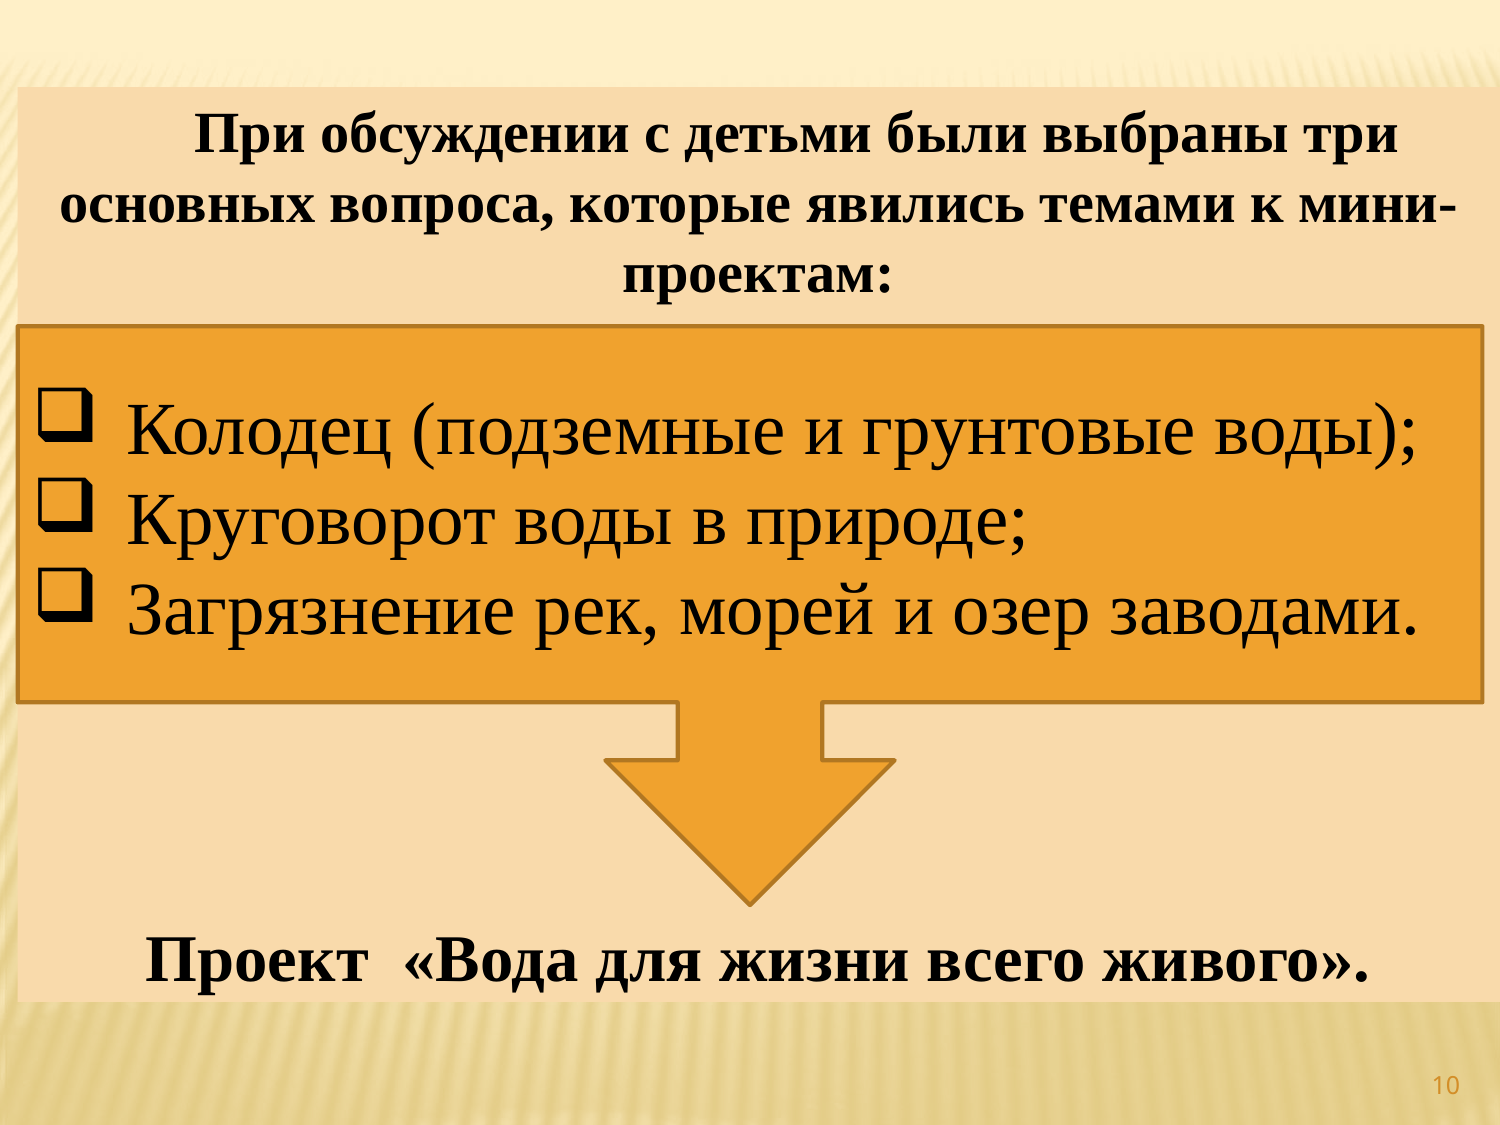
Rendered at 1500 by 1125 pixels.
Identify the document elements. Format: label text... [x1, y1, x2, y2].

text_box Колодец (подземные и грунтовые воды); Круговорот воды в природе; Загрязнение рек, морей и озер заводами. [15, 324, 1485, 908]
text_box При обсуждении с детьми были выбраны три основных вопроса, которые явились темами к мини-проектам: Проект «Вода для жизни всего живого». [17, 87, 1500, 1002]
slide_number 10 [1350, 1062, 1475, 1103]
